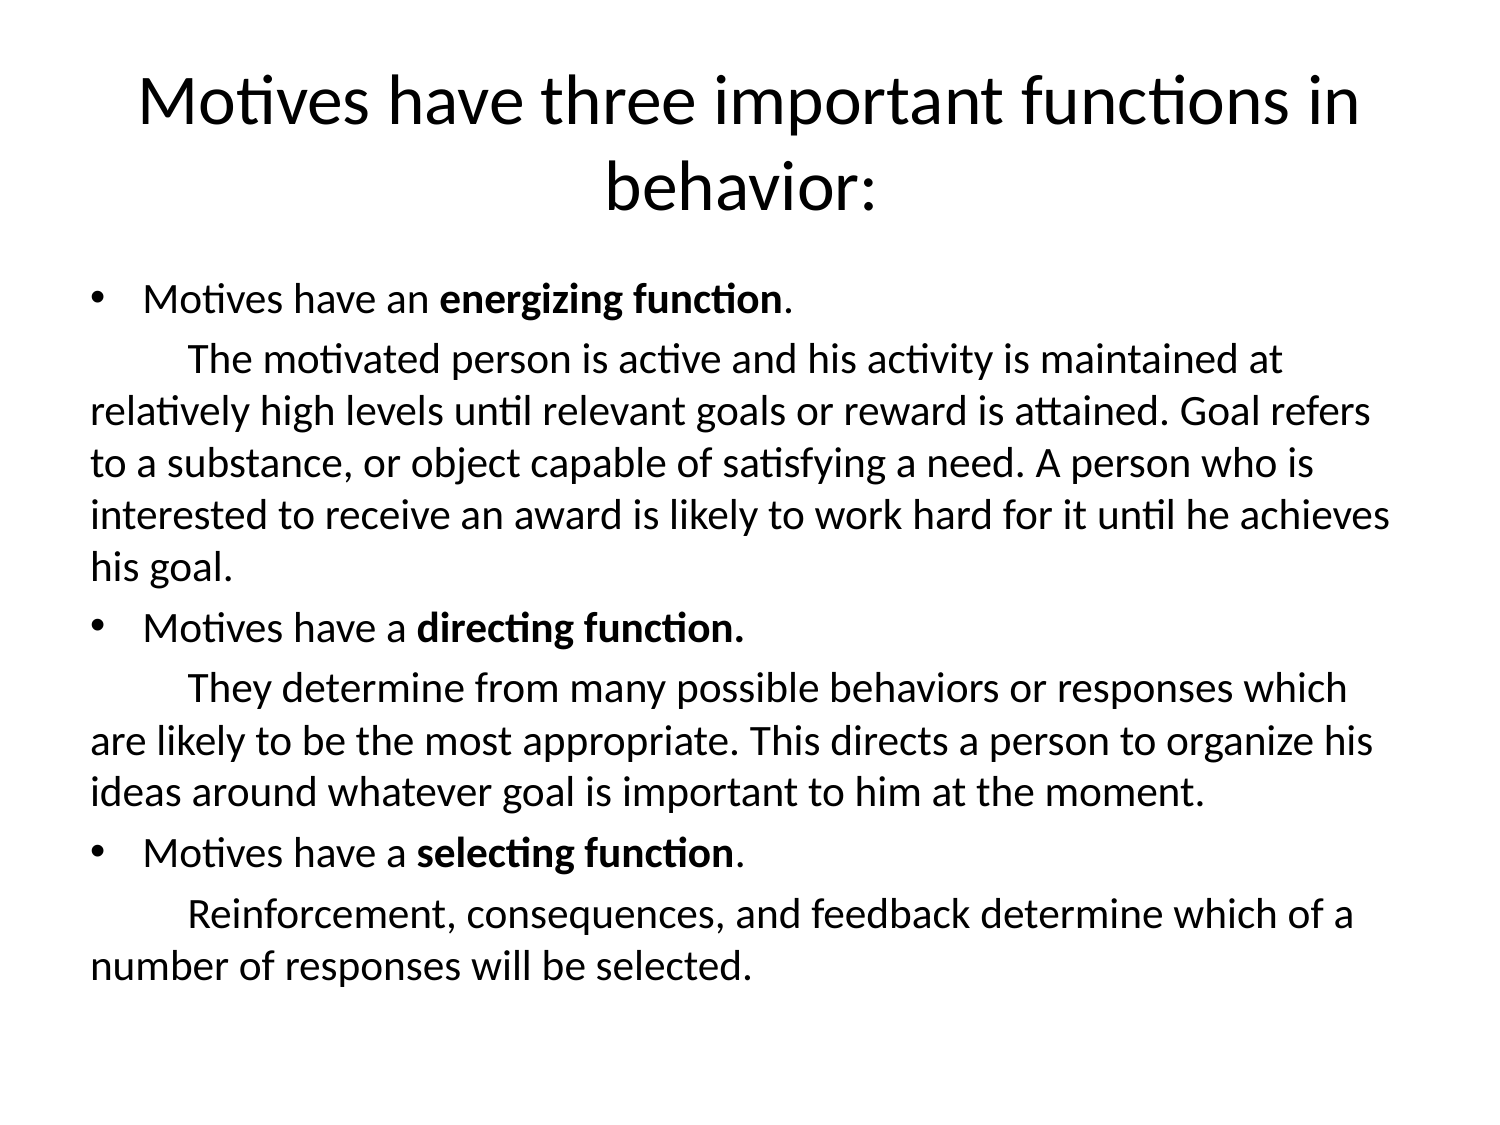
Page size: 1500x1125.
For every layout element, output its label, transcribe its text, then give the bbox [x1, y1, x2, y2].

list Motives have an energizing function. The motivated person is active and his activity is maintained at relatively high levels until relevant goals or reward is attained. Goal refers to a substance, or object capable of satisfying a need. A person who is interested to receive an award is likely to work hard for it until he achieves his goal. Motives have a directing function. They determine from many possible behaviors or responses which are likely to be the most appropriate. This directs a person to organize his ideas around whatever goal is important to him at the moment. Motives have a selecting function. Reinforcement, consequences, and feedback determine which of a number of responses will be selected. [75, 262, 1425, 1005]
title Motives have three important functions in behavior: [75, 45, 1425, 233]
